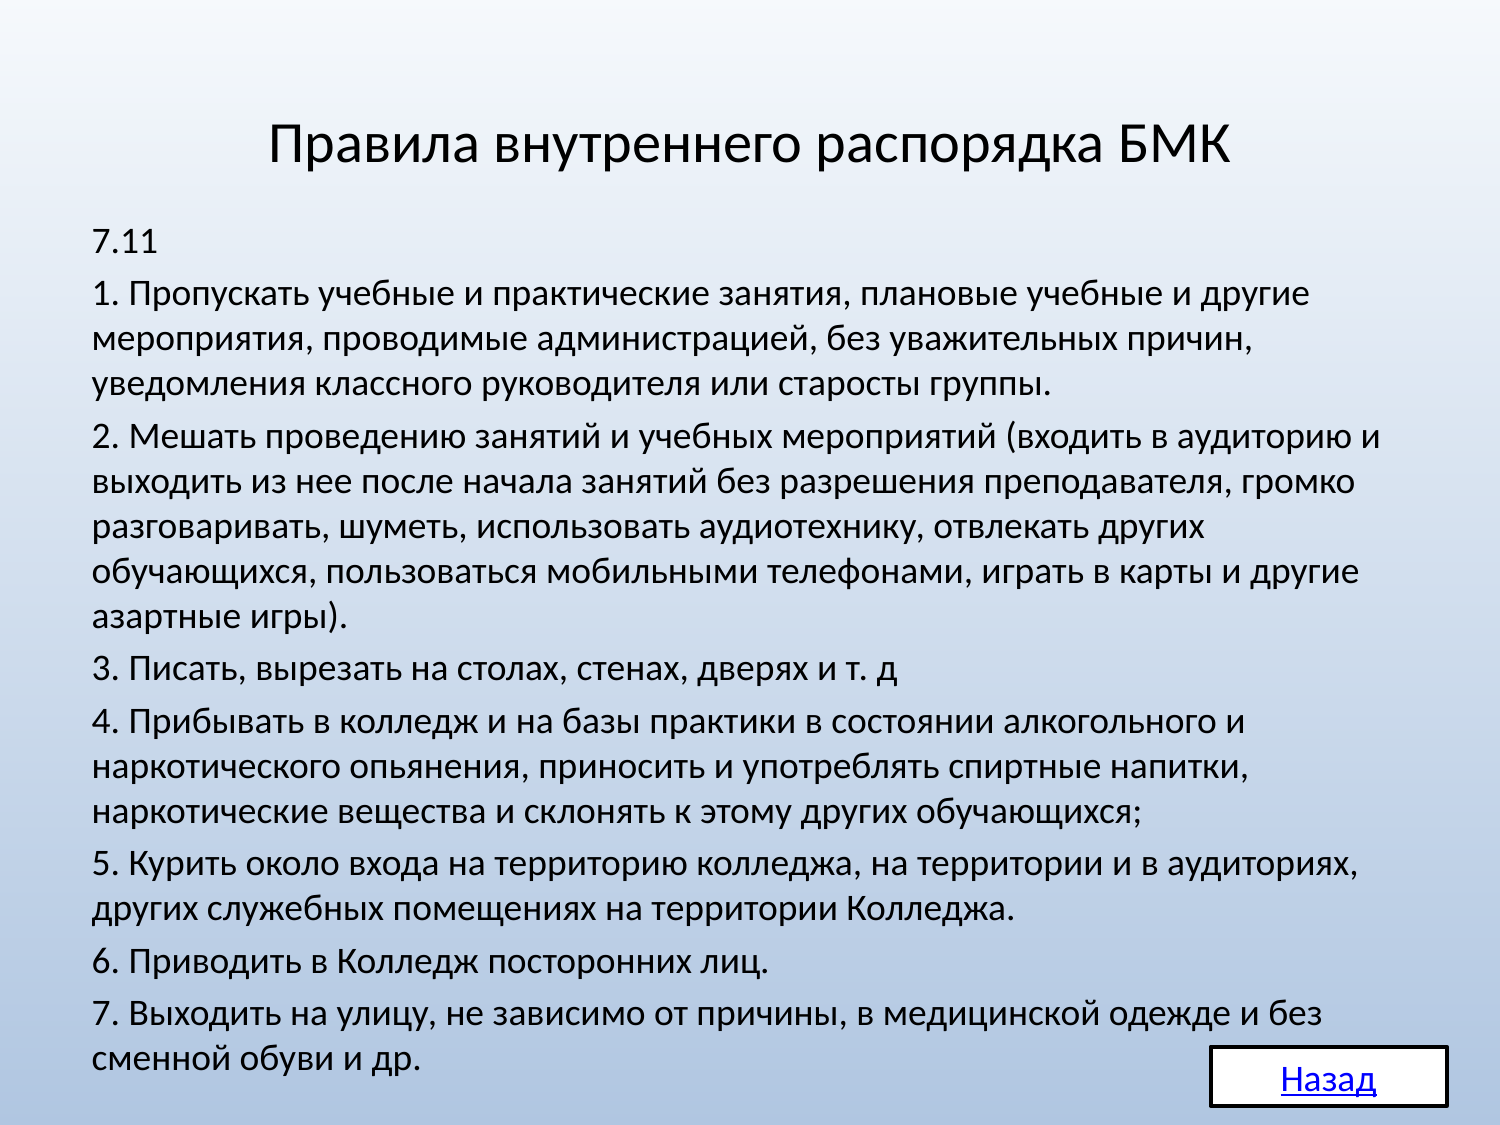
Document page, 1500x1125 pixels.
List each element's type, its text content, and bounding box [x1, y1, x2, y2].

title Правила внутреннего распорядка БМК [75, 45, 1425, 233]
text_box Назад [1209, 1045, 1449, 1108]
list 7.11 1. Пропускать учебные и практические занятия, плановые учебные и другие мероприятия, проводимые администрацией, без уважительных причин, уведомления классного руководителя или старосты группы. 2. Мешать проведению занятий и учебных мероприятий (входить в аудиторию и выходить из нее после начала занятий без разрешения преподавателя, громко разговаривать, шуметь, использовать аудиотехнику, отвлекать других обучающихся, пользоваться мобильными телефонами, играть в карты и другие азартные игры). 3. Писать, вырезать на столах, стенах, дверях и т. д 4. Прибывать в колледж и на базы практики в состоянии алкогольного и наркотического опьянения, приносить и употреблять спиртные напитки, наркотические вещества и склонять к этому других обучающихся; 5. Курить около входа на территорию колледжа, на территории и в аудиториях, других служебных помещениях на территории Колледжа. 6. Приводить в Колледж посторонних лиц. 7. Выходить на улицу, не зависимо от причины, в медицинской одежде и без сменной обуви и др. [76, 208, 1427, 1010]
